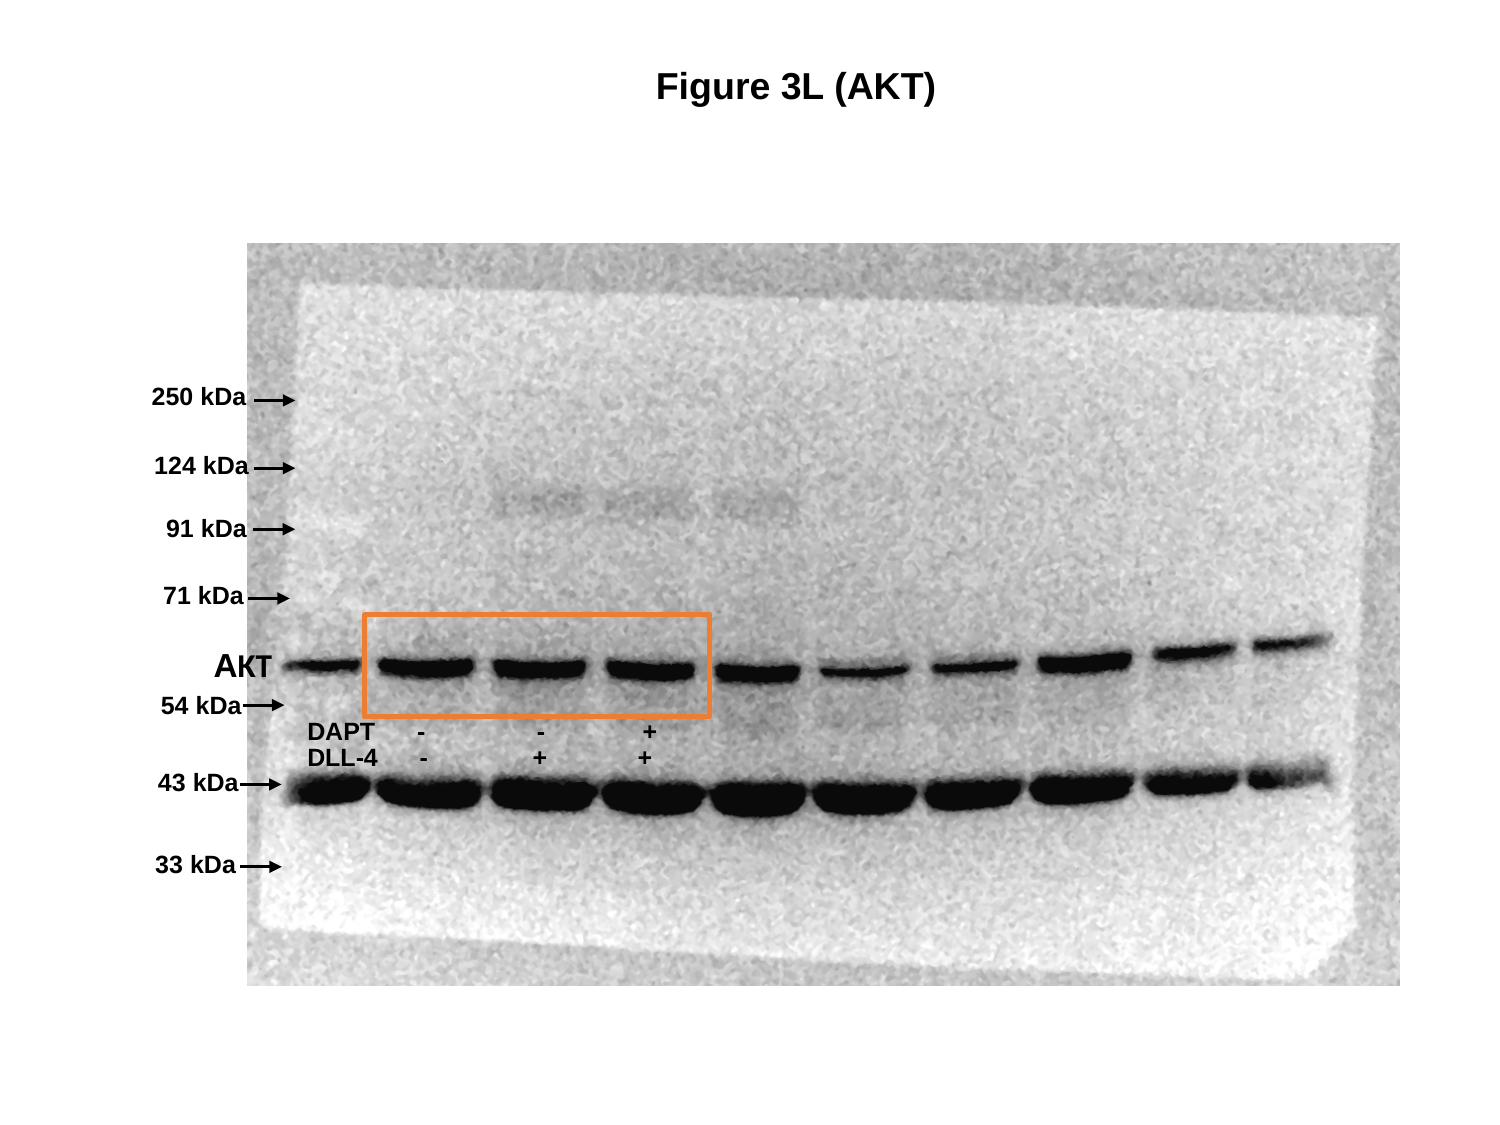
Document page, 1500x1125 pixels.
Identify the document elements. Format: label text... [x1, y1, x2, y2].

text_box 43 kDa [143, 758, 247, 804]
text_box 250 kDa [136, 373, 247, 418]
text_box 91 kDa [151, 504, 247, 550]
text_box 71 kDa [148, 572, 247, 617]
text_box AKT [198, 636, 247, 681]
text_box 33 kDa [140, 840, 247, 886]
text_box Figure 3L (AKT) [641, 54, 954, 114]
text_box 124 kDa [139, 442, 247, 487]
picture [247, 243, 1400, 986]
text_box 54 kDa [146, 681, 247, 727]
